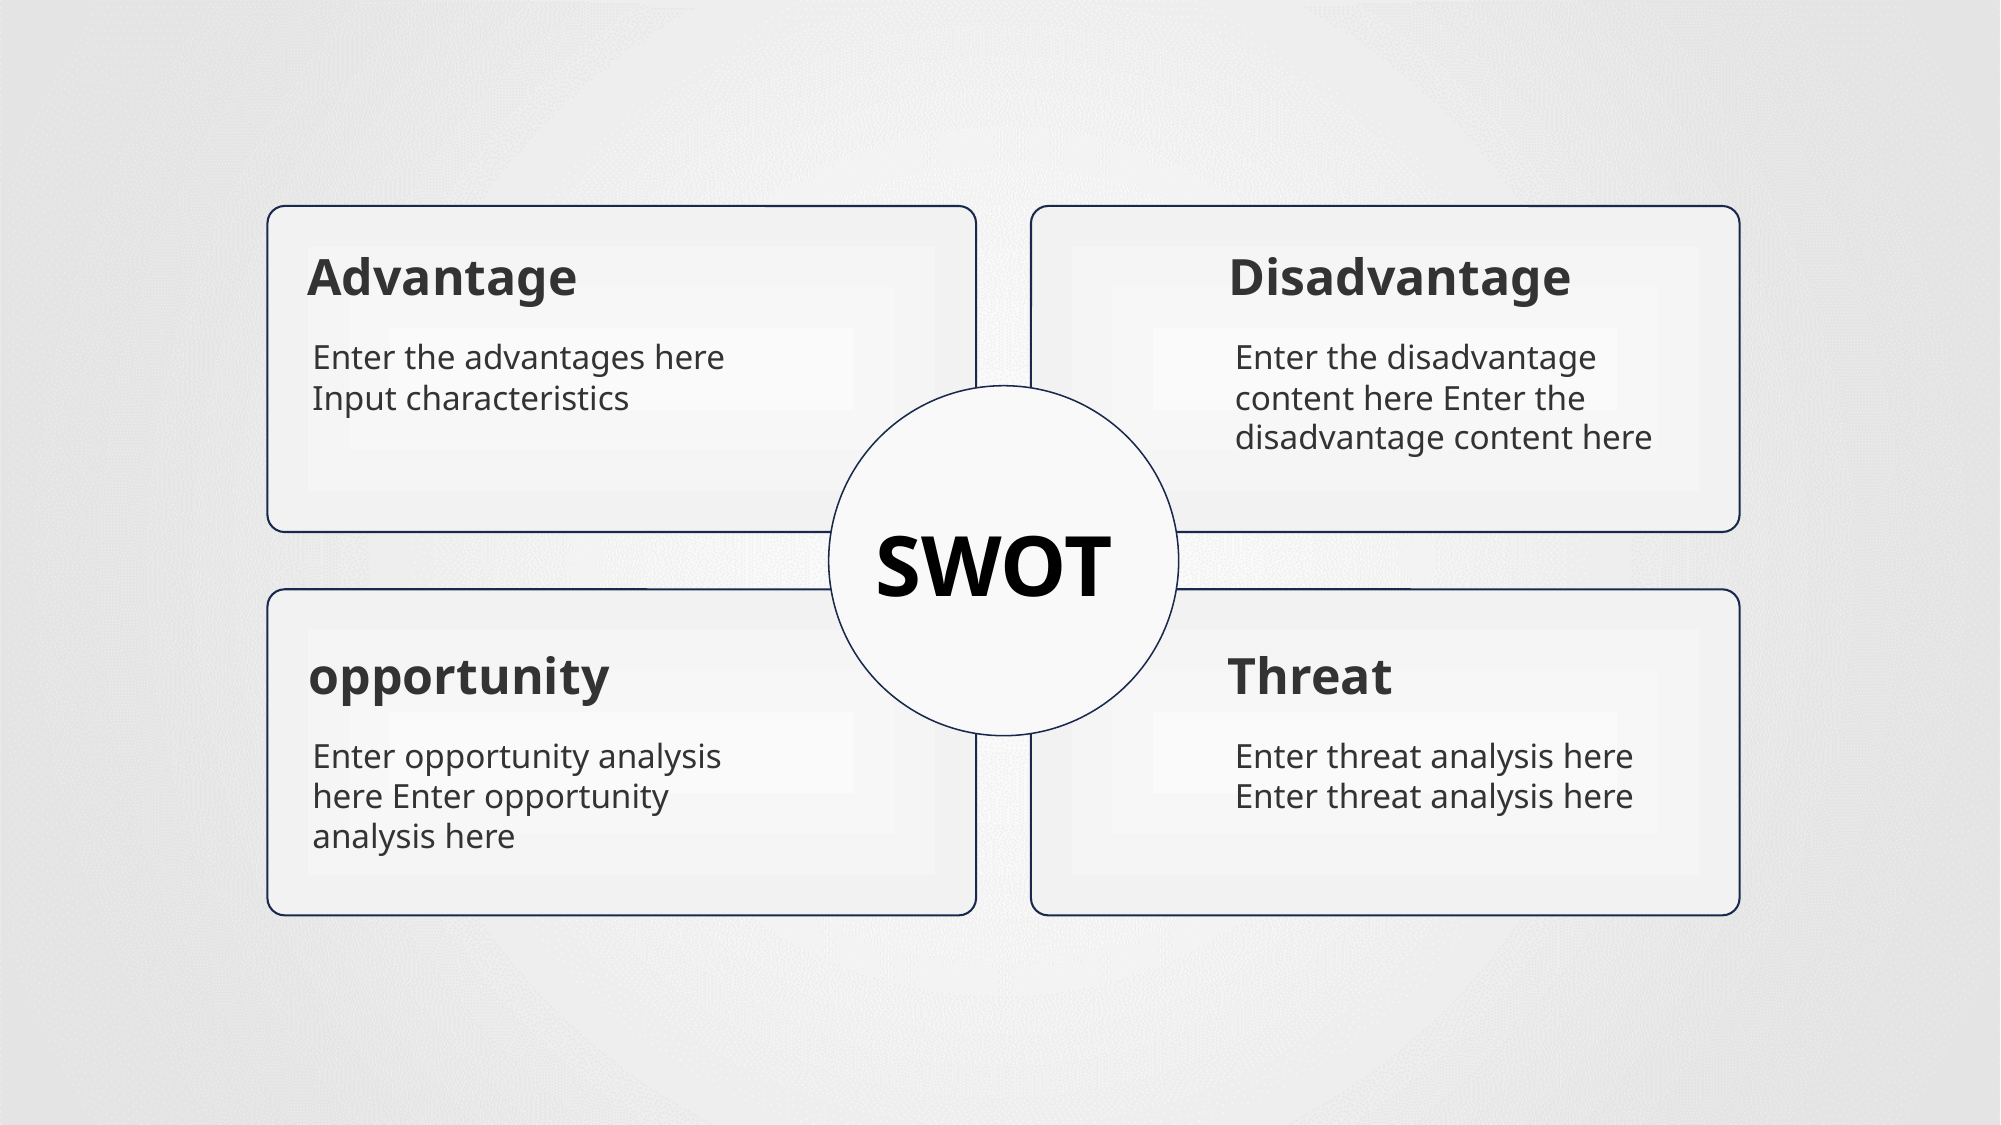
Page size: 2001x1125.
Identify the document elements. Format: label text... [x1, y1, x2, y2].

text_box [828, 385, 1179, 736]
text_box Enter the disadvantage content here Enter the disadvantage content here [1220, 329, 1705, 464]
text_box [267, 205, 977, 533]
text_box Disadvantage [1213, 238, 1587, 313]
picture [0, 0, 2001, 1125]
text_box SWOT [860, 505, 1161, 621]
text_box Enter threat analysis here Enter threat analysis here [1220, 728, 1705, 823]
text_box [1030, 205, 1740, 533]
text_box Advantage [292, 238, 594, 313]
text_box [1030, 589, 1740, 916]
text_box opportunity [293, 636, 625, 712]
text_box Enter the advantages here Input characteristics [297, 329, 782, 424]
text_box Threat [1213, 636, 1408, 712]
text_box [267, 589, 977, 916]
text_box Enter opportunity analysis here Enter opportunity analysis here [297, 728, 782, 863]
